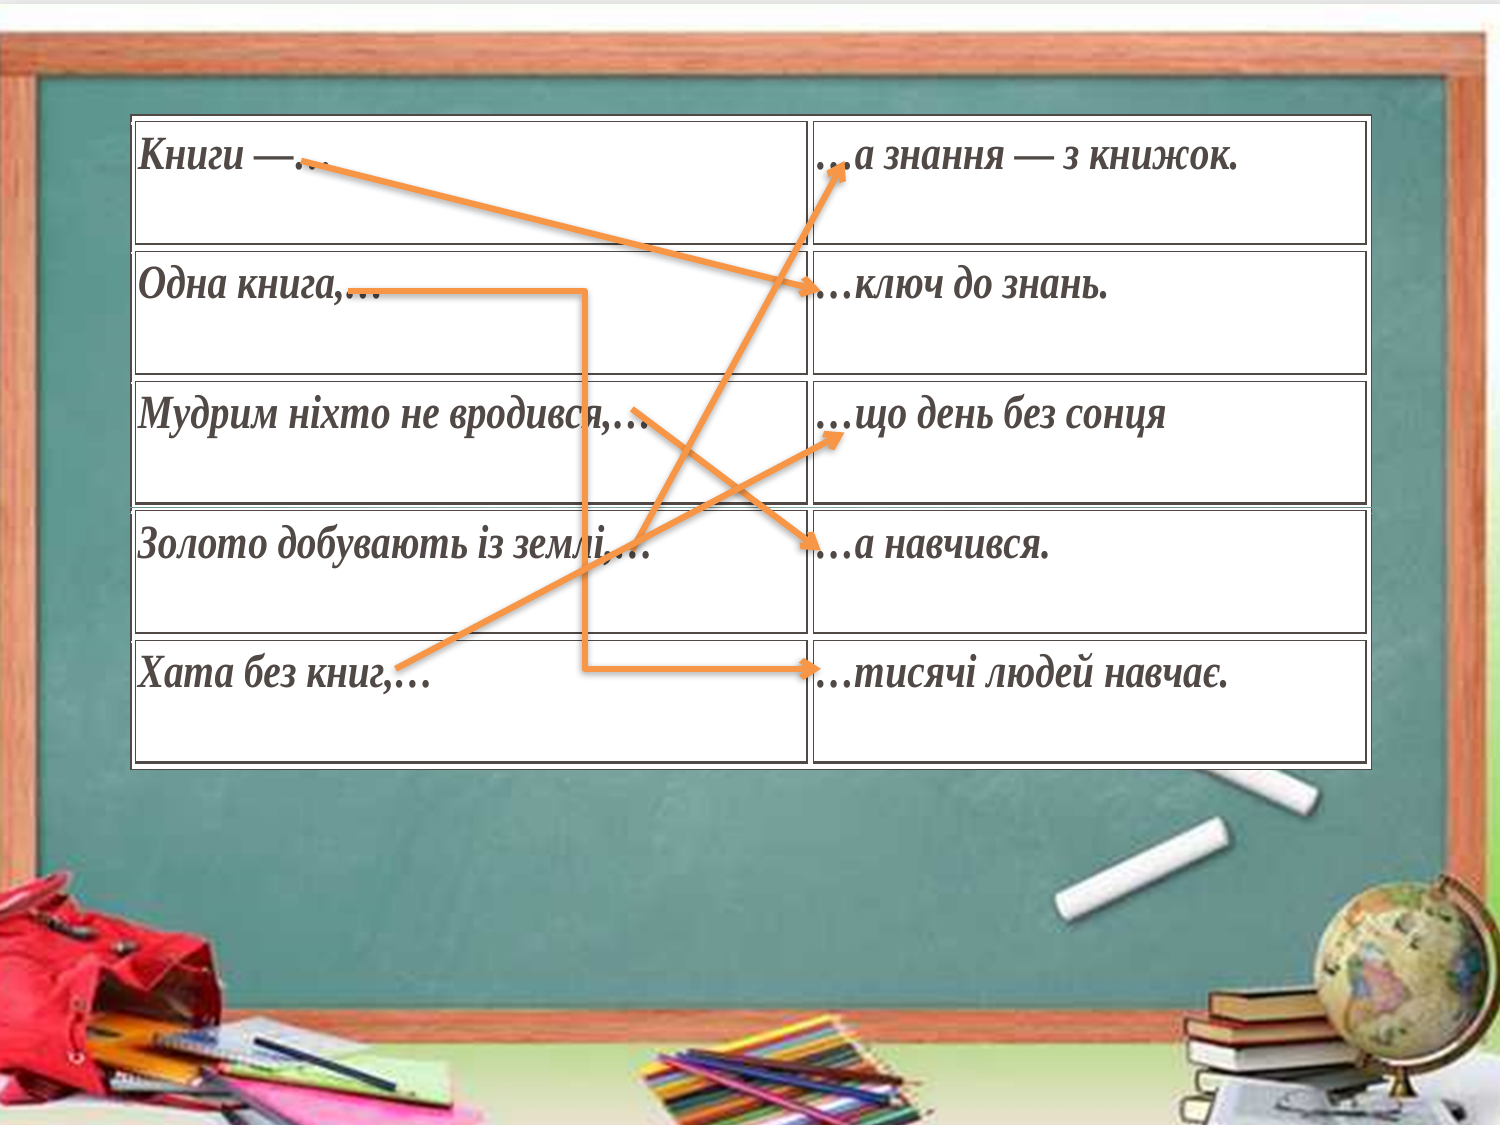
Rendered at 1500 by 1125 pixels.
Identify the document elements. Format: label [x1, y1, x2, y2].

text_box [631, 160, 845, 431]
text_box [395, 432, 845, 669]
picture [0, 3, 1500, 1125]
text_box [348, 290, 626, 670]
text_box [129, 113, 1500, 858]
text_box [300, 160, 630, 291]
